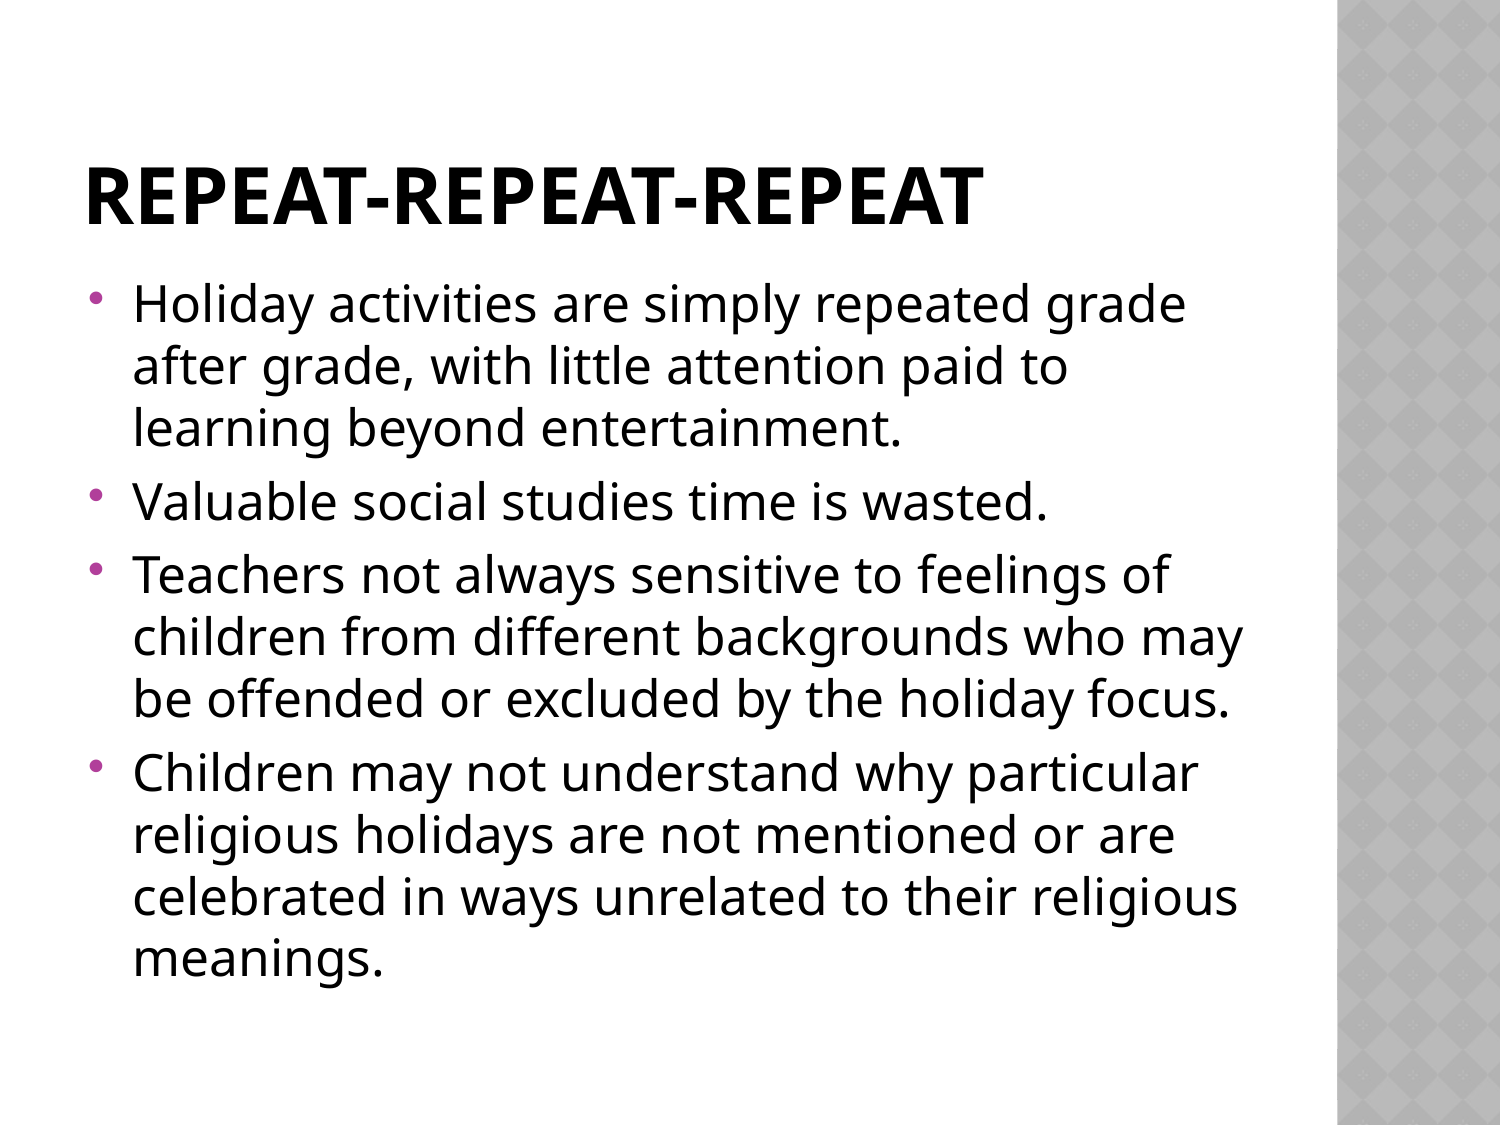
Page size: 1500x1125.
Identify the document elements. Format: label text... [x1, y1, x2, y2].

title Repeat-repeat-repeat [75, 52, 1263, 240]
list Holiday activities are simply repeated grade after grade, with little attention paid to learning beyond entertainment. Valuable social studies time is wasted. Teachers not always sensitive to feelings of children from different backgrounds who may be offended or excluded by the holiday focus. Children may not understand why particular religious holidays are not mentioned or are celebrated in ways unrelated to their religious meanings. [75, 264, 1263, 1059]
